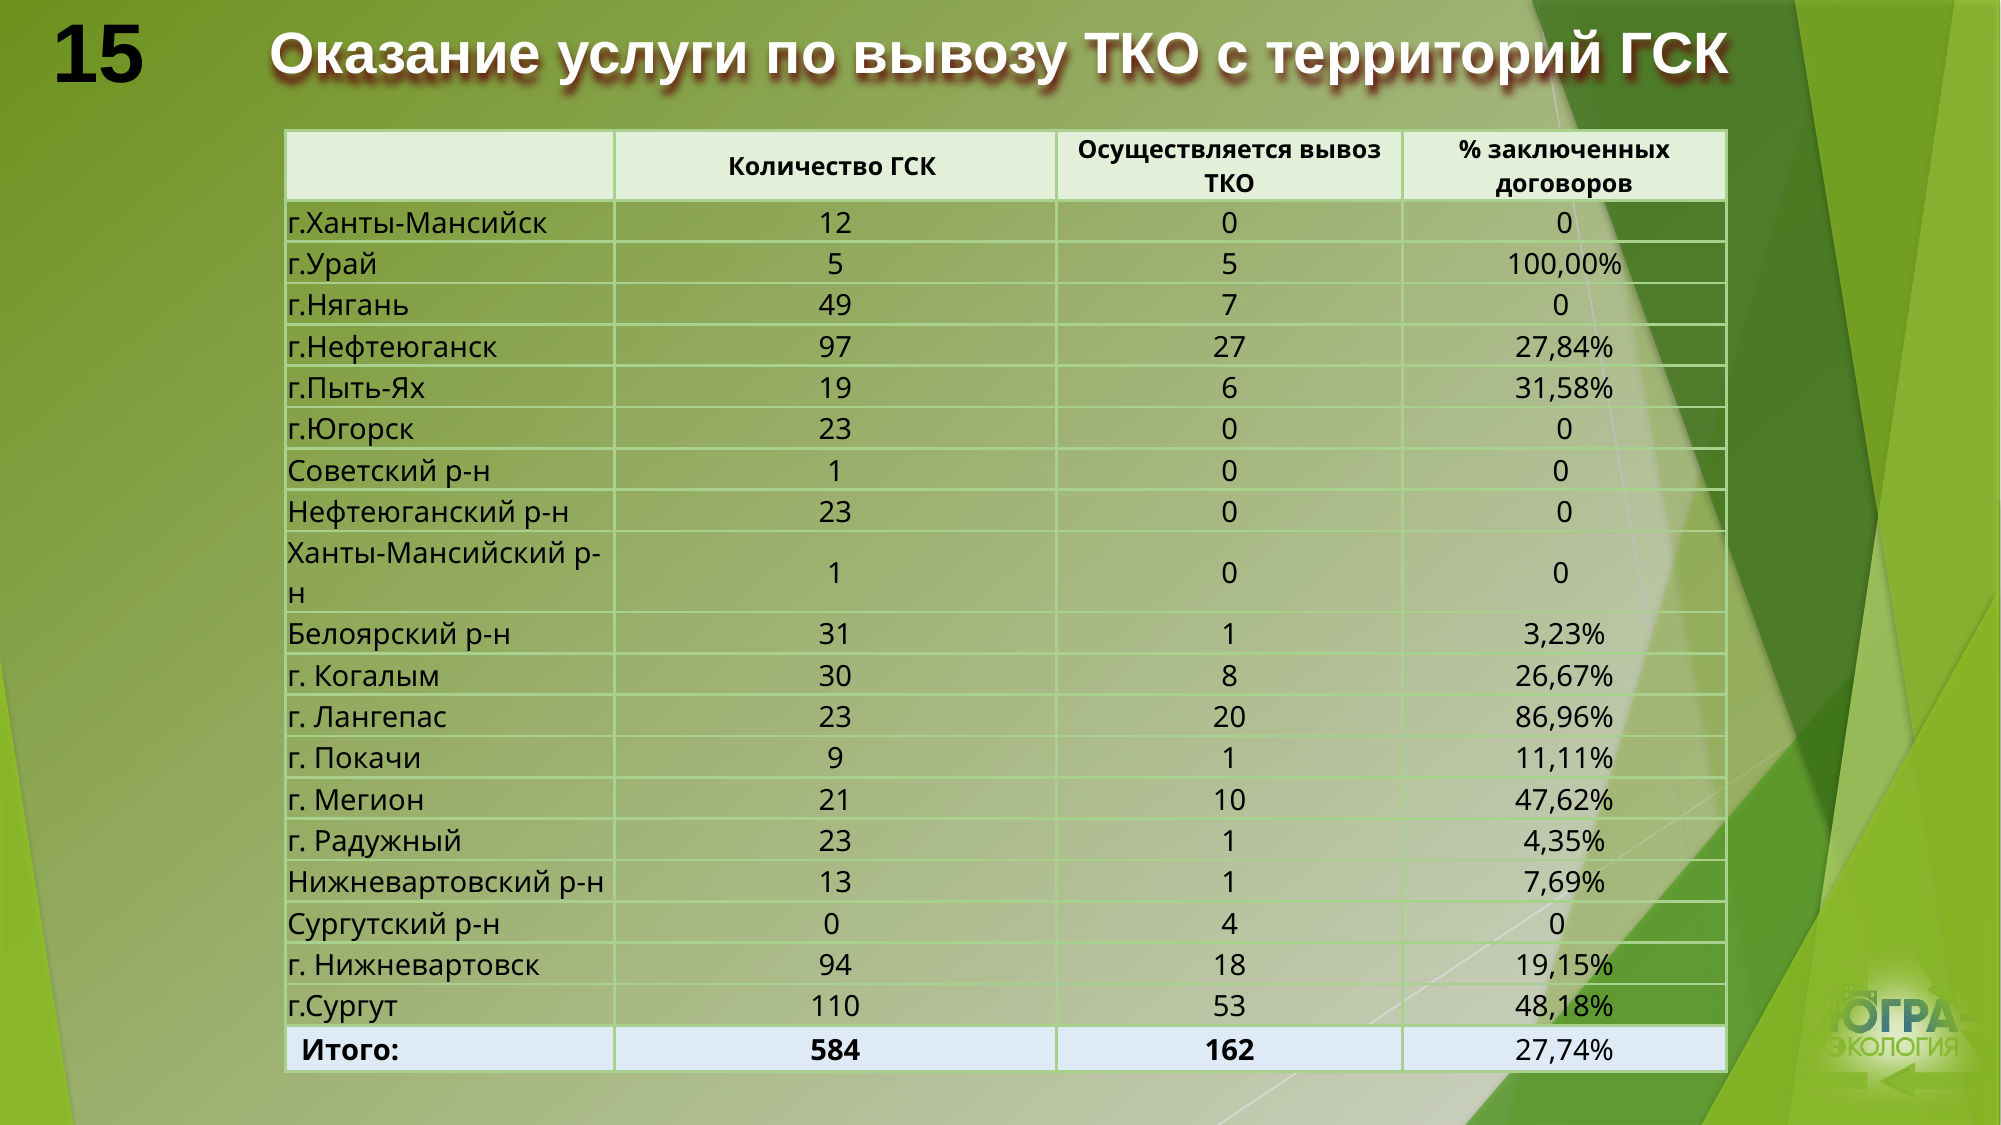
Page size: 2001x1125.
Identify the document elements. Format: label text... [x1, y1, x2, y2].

table_cell г. Покачи [287, 737, 613, 776]
table_cell 0 [1404, 532, 1725, 611]
table_cell г.Пыть-Ях [287, 367, 613, 406]
table_cell 100,00% [1404, 243, 1725, 282]
table_cell 0 [1404, 491, 1725, 530]
table_cell 30 [616, 655, 1055, 693]
table_cell 47,62% [1404, 779, 1725, 817]
text_box 15 [0, 19, 160, 80]
table_cell 20 [1058, 696, 1401, 735]
table_cell 27,84% [1404, 326, 1725, 364]
table_cell 0 [1404, 284, 1725, 323]
table_cell Сургутский р-н [287, 903, 613, 941]
table_cell 27 [1058, 326, 1401, 364]
table_cell 3,23% [1404, 613, 1725, 652]
table_cell 48,18% [1404, 985, 1723, 1024]
table_header % заключенных договоров [1404, 132, 1725, 199]
table_cell 0 [1404, 903, 1723, 941]
table_cell 23 [616, 820, 1055, 859]
table_header Осуществляется вывоз ТКО [1058, 132, 1401, 199]
table_cell 5 [616, 243, 1055, 282]
table_cell 0 [1058, 491, 1401, 530]
table_cell 584 [616, 1027, 1055, 1070]
table_cell г. Нижневартовск [287, 944, 613, 983]
table_cell 1 [616, 450, 1055, 488]
table_cell 97 [616, 326, 1055, 364]
table_cell 12 [616, 202, 1055, 240]
table_cell г.Нефтеюганск [287, 326, 613, 364]
table_cell 1 [616, 532, 1055, 611]
table_cell 26,67% [1404, 655, 1725, 693]
table_cell г. Радужный [287, 820, 613, 859]
table_cell 162 [1058, 1027, 1401, 1070]
table_cell Нижневартовский р-н [287, 861, 613, 900]
table_cell 110 [616, 985, 1055, 1024]
table_cell 0 [616, 903, 1055, 941]
table_cell г.Нягань [287, 284, 613, 323]
table_cell 49 [616, 284, 1055, 323]
table_cell 31 [616, 613, 1055, 652]
table_cell Нефтеюганский р-н [287, 491, 613, 530]
table_cell 0 [1058, 408, 1401, 447]
table_cell 94 [616, 944, 1055, 983]
table_cell 6 [1058, 367, 1401, 406]
table_cell 8 [1058, 655, 1401, 693]
table_cell 23 [616, 408, 1055, 447]
table_cell 5 [1058, 243, 1401, 282]
picture [1728, 865, 2000, 1125]
table_cell 18 [1058, 944, 1401, 983]
table_cell 11,11% [1404, 737, 1725, 776]
table_cell 19,15% [1404, 944, 1723, 983]
table_cell г. Когалым [287, 655, 613, 693]
table_cell 7 [1058, 284, 1401, 323]
table_header [287, 132, 613, 199]
table_cell 0 [1058, 450, 1401, 488]
table_cell 1 [1058, 820, 1401, 859]
table_cell г.Урай [287, 243, 613, 282]
table_cell 53 [1058, 985, 1401, 1024]
table_cell 0 [1404, 450, 1725, 488]
table_cell Ханты-Мансийский р-н [287, 532, 613, 611]
table_cell Советский р-н [287, 450, 613, 488]
table_cell 1 [1058, 613, 1401, 652]
table_cell 7,69% [1404, 861, 1725, 900]
table_cell 23 [616, 491, 1055, 530]
table_cell 9 [616, 737, 1055, 776]
table_cell 86,96% [1404, 696, 1725, 735]
table_cell Белоярский р-н [287, 613, 613, 652]
text_box Оказание услуги по вывозу ТКО с территорий ГСК [0, 7, 2000, 138]
table_cell г.Ханты-Мансийск [287, 202, 613, 240]
table_cell 27,74% [1404, 1027, 1723, 1070]
table_cell 0 [1404, 408, 1725, 447]
table_cell 1 [1058, 861, 1401, 900]
table_cell 4 [1058, 903, 1401, 941]
table_cell 10 [1058, 779, 1401, 817]
table_cell 31,58% [1404, 367, 1725, 406]
table_cell 4,35% [1404, 820, 1725, 859]
table_cell 23 [616, 696, 1055, 735]
table_header Количество ГСК [616, 132, 1055, 199]
table_cell г.Югорск [287, 408, 613, 447]
table_cell 0 [1404, 202, 1725, 240]
table_cell 0 [1058, 532, 1401, 611]
table_cell 1 [1058, 737, 1401, 776]
table_cell г.Сургут [287, 985, 613, 1024]
table_cell г. Мегион [287, 779, 613, 817]
table_cell 0 [1058, 202, 1401, 240]
table_cell 13 [616, 861, 1055, 900]
table_cell г. Лангепас [287, 696, 613, 735]
table_cell Итого: [287, 1027, 613, 1070]
table_cell 21 [616, 779, 1055, 817]
table_cell 19 [616, 367, 1055, 406]
